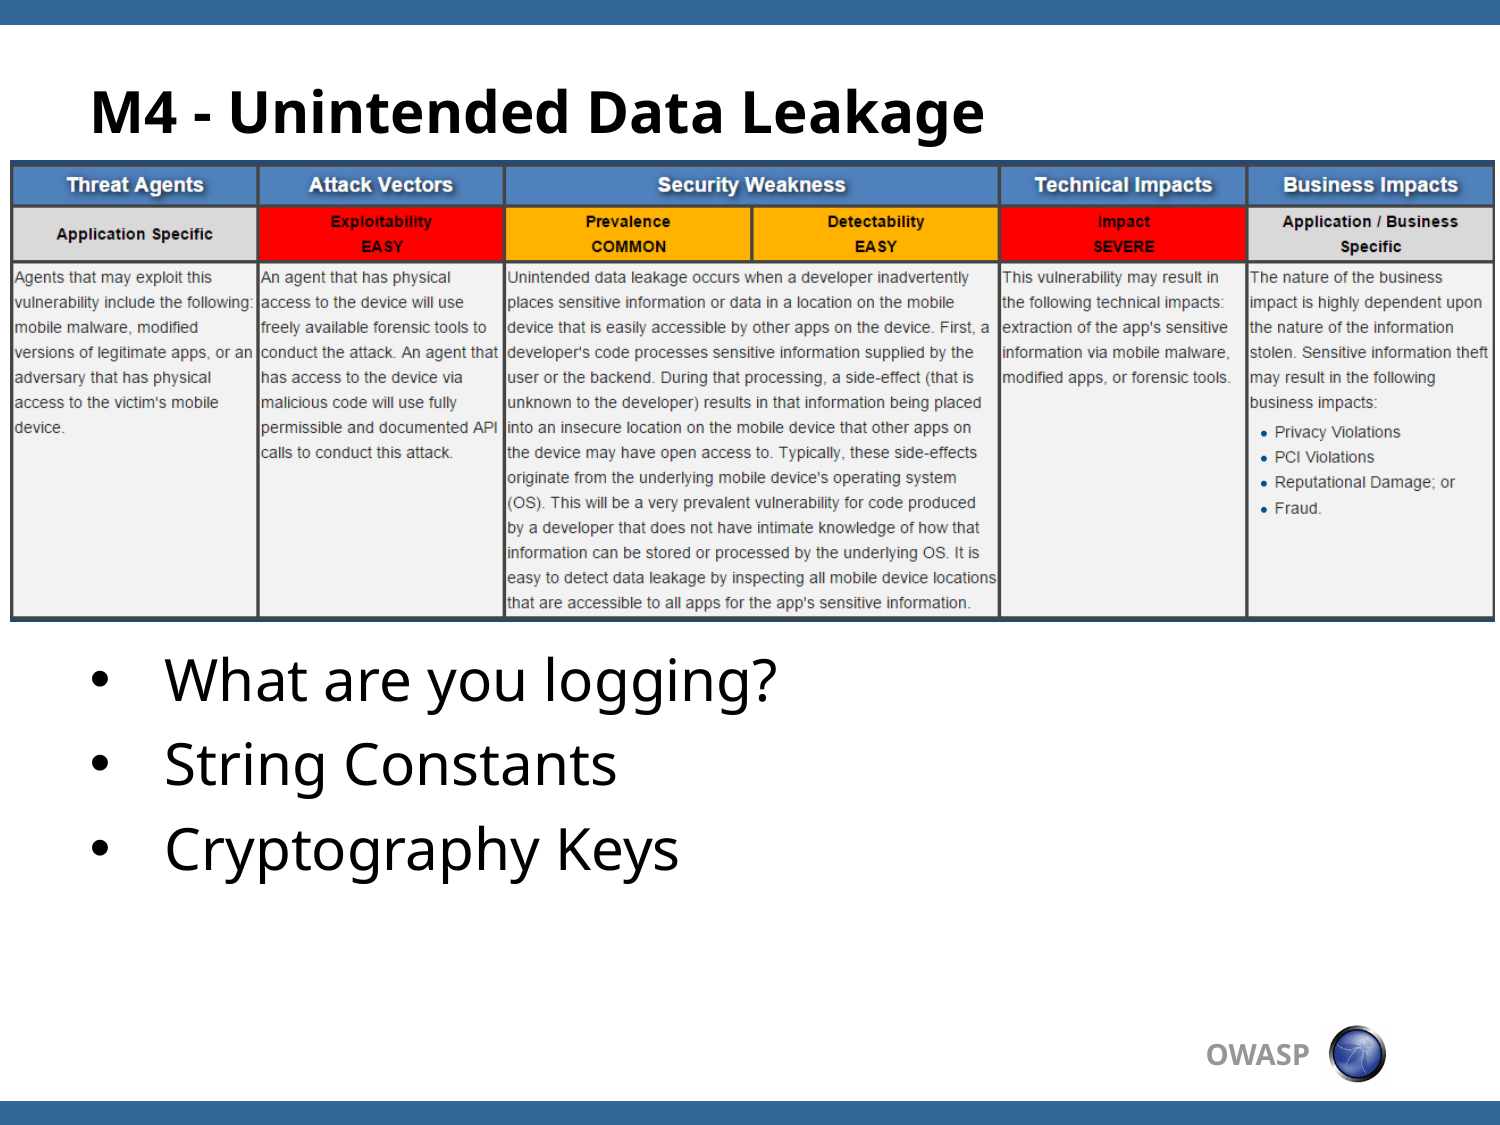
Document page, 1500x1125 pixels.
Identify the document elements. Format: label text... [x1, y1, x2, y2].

picture [1325, 1024, 1388, 1083]
title M4 - Unintended Data Leakage [75, 32, 1425, 160]
picture [10, 160, 1495, 622]
list What are you logging? String Constants Cryptography Keys [75, 622, 1425, 1005]
